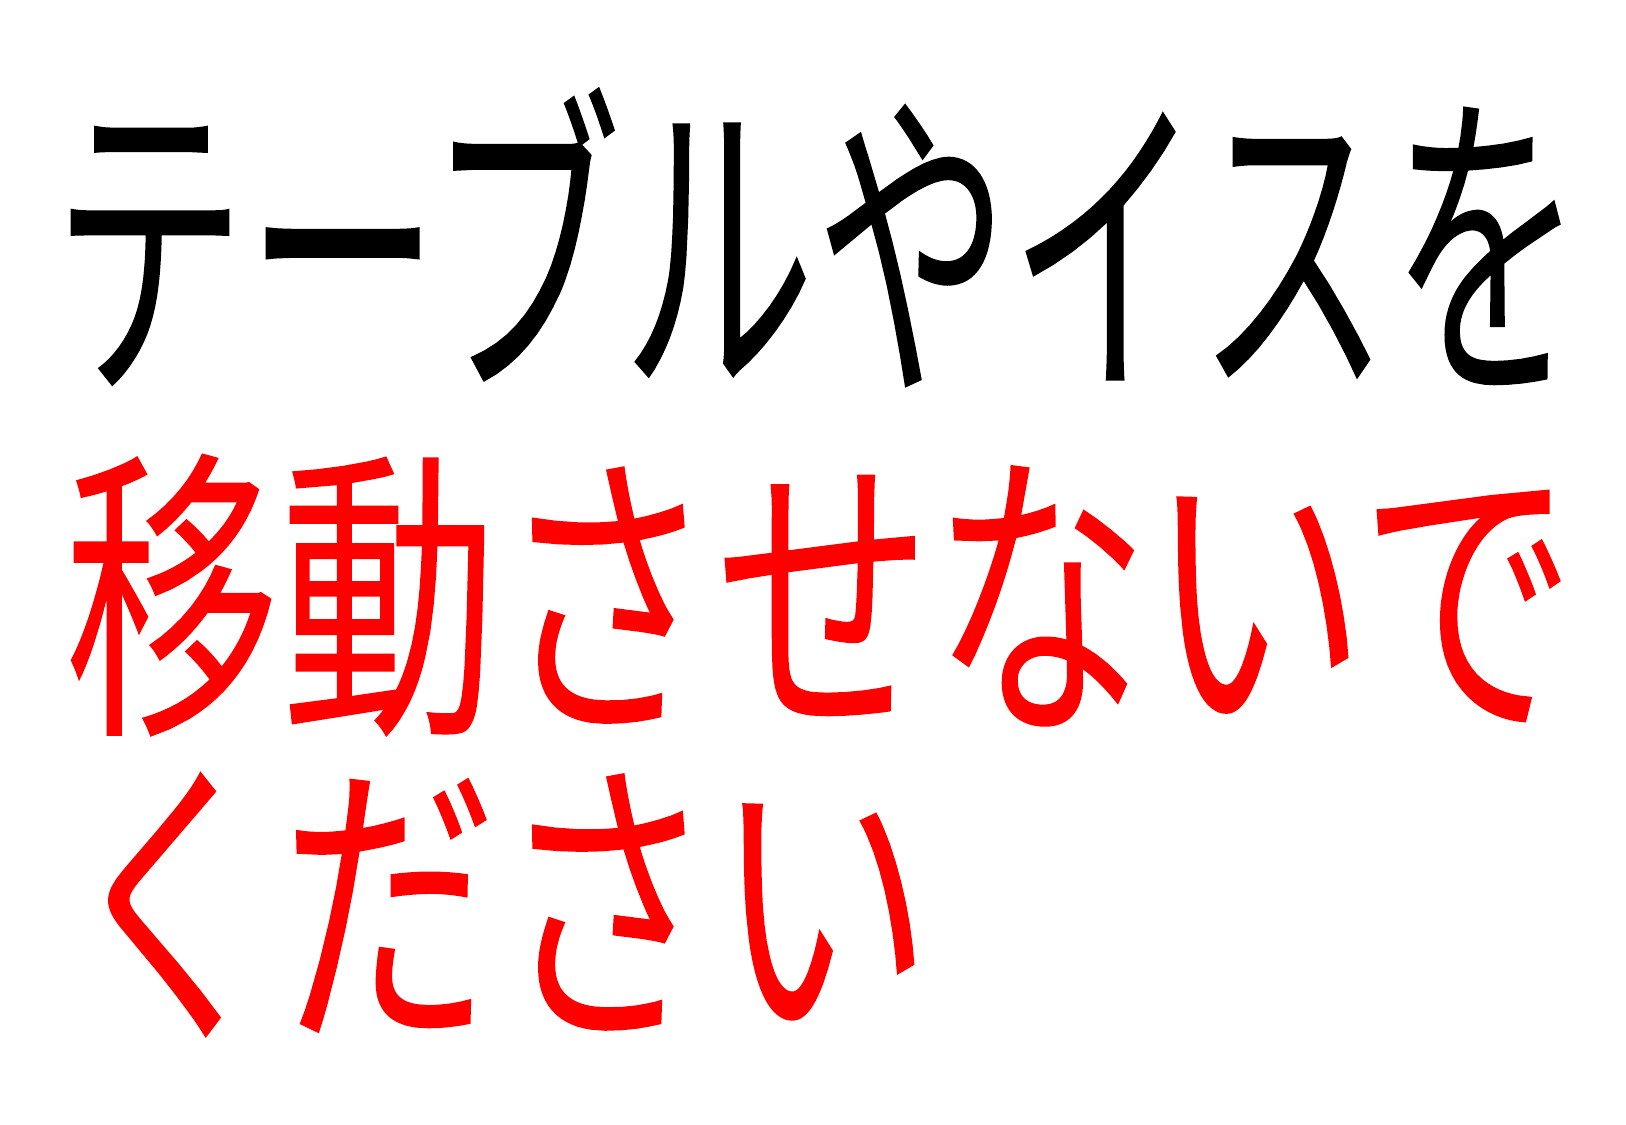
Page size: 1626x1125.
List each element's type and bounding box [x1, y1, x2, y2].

text_box [70, 86, 1562, 1039]
